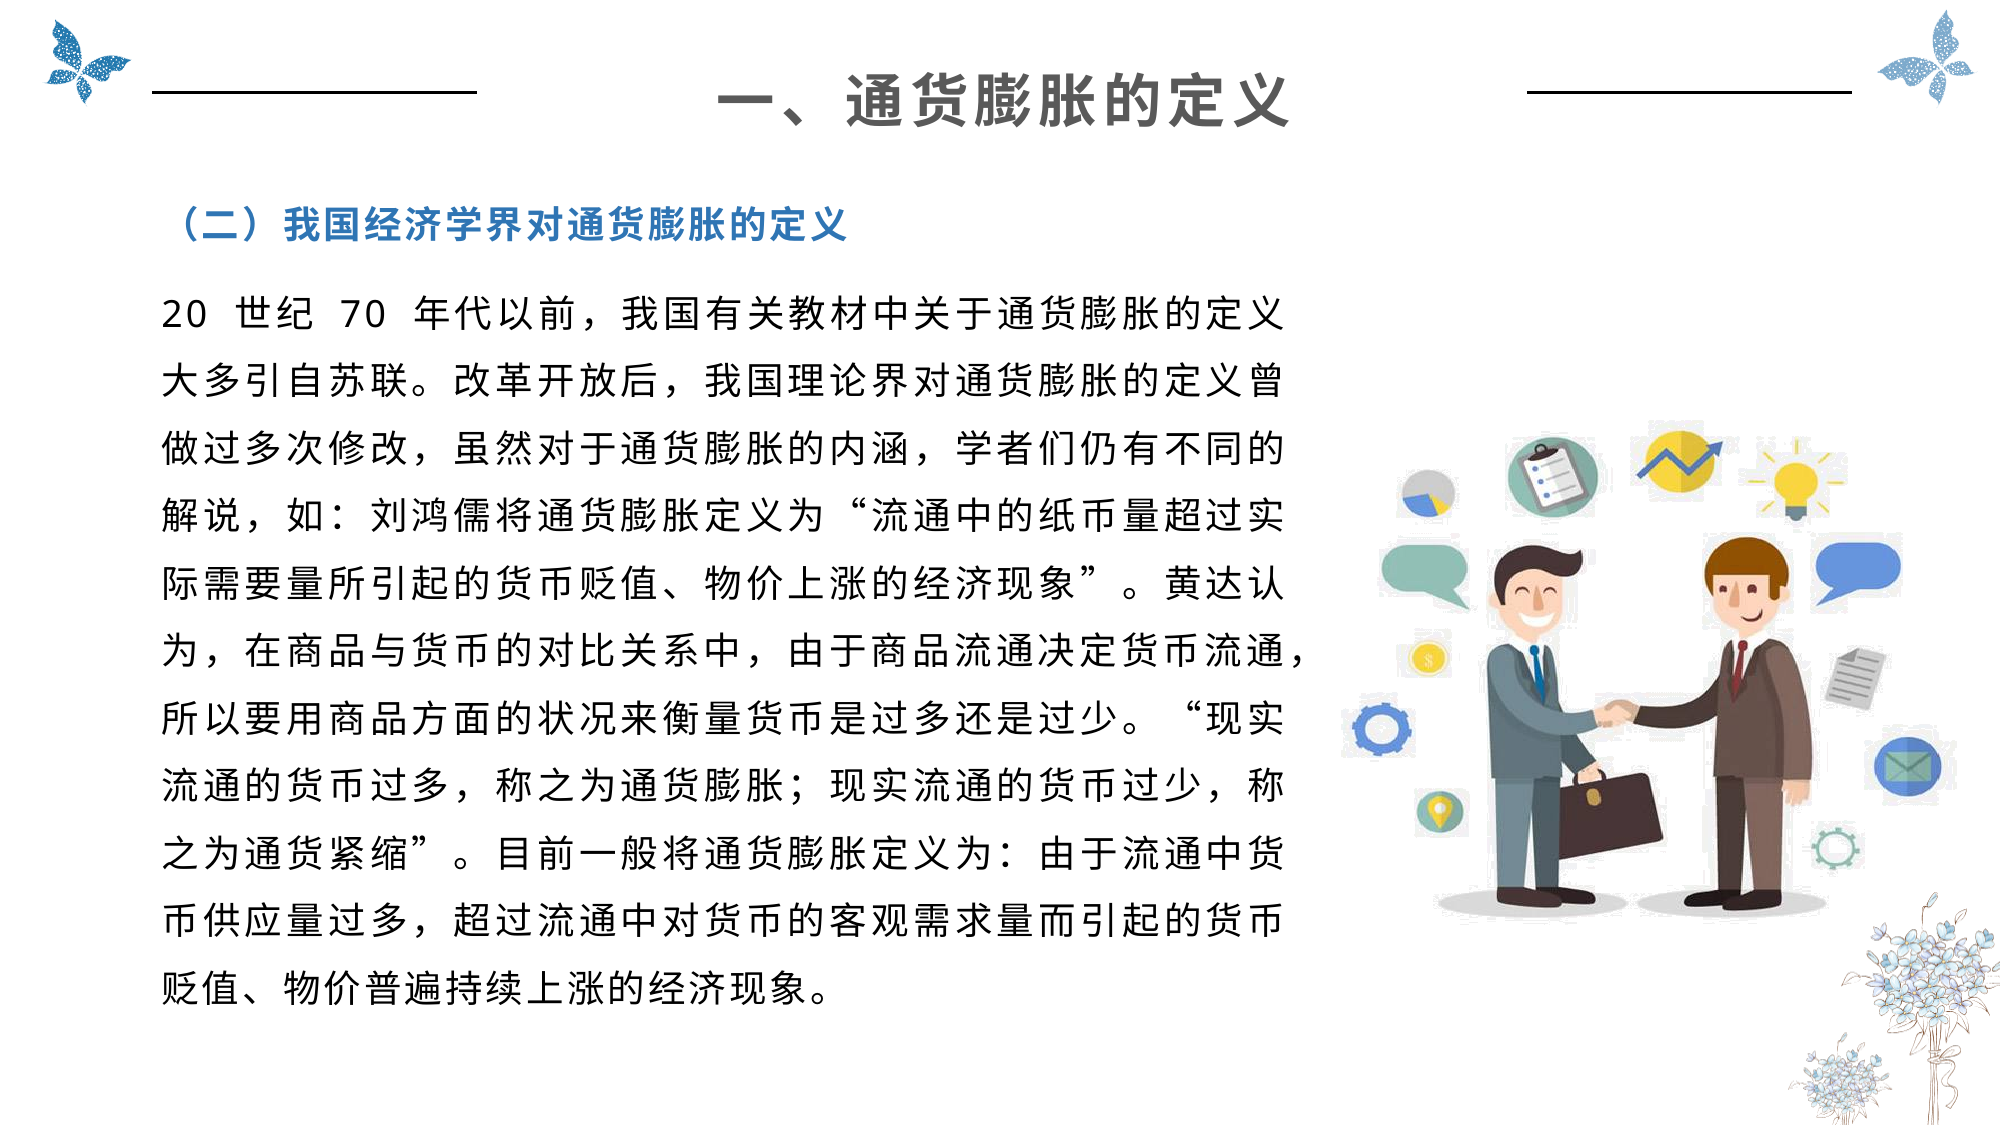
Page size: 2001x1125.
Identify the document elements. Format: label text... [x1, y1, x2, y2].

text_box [151, 55, 1852, 142]
picture [1307, 373, 2000, 1125]
text_box （二）我国经济学界对通货膨胀的定义 20 世纪 70 年代以前，我国有关教材中关于通货膨胀的定义大多引自苏联。改革开放后，我国理论界对通货膨胀的定义曾做过多次修改，虽然对于通货膨胀的内涵，学者们仍有不同的解说，如：刘鸿儒将通货膨胀定义为“流通中的纸币量超过实际需要量所引起的货币贬值、物价上涨的经济现象”。黄达认为，在商品与货币的对比关系中，由于商品流通决定货币流通，所以要用商品方面的状况来衡量货币是过多还是过少。“现实流通的货币过多，称之为通货膨胀；现实流通的货币过少，称之为通货紧缩”。目前一般将通货膨胀定义为：由于流通中货币供应量过多，超过流通中对货币的客观需求量而引起的货币贬值、物价普遍持续上涨的经济现象。 [90, 172, 1301, 1016]
